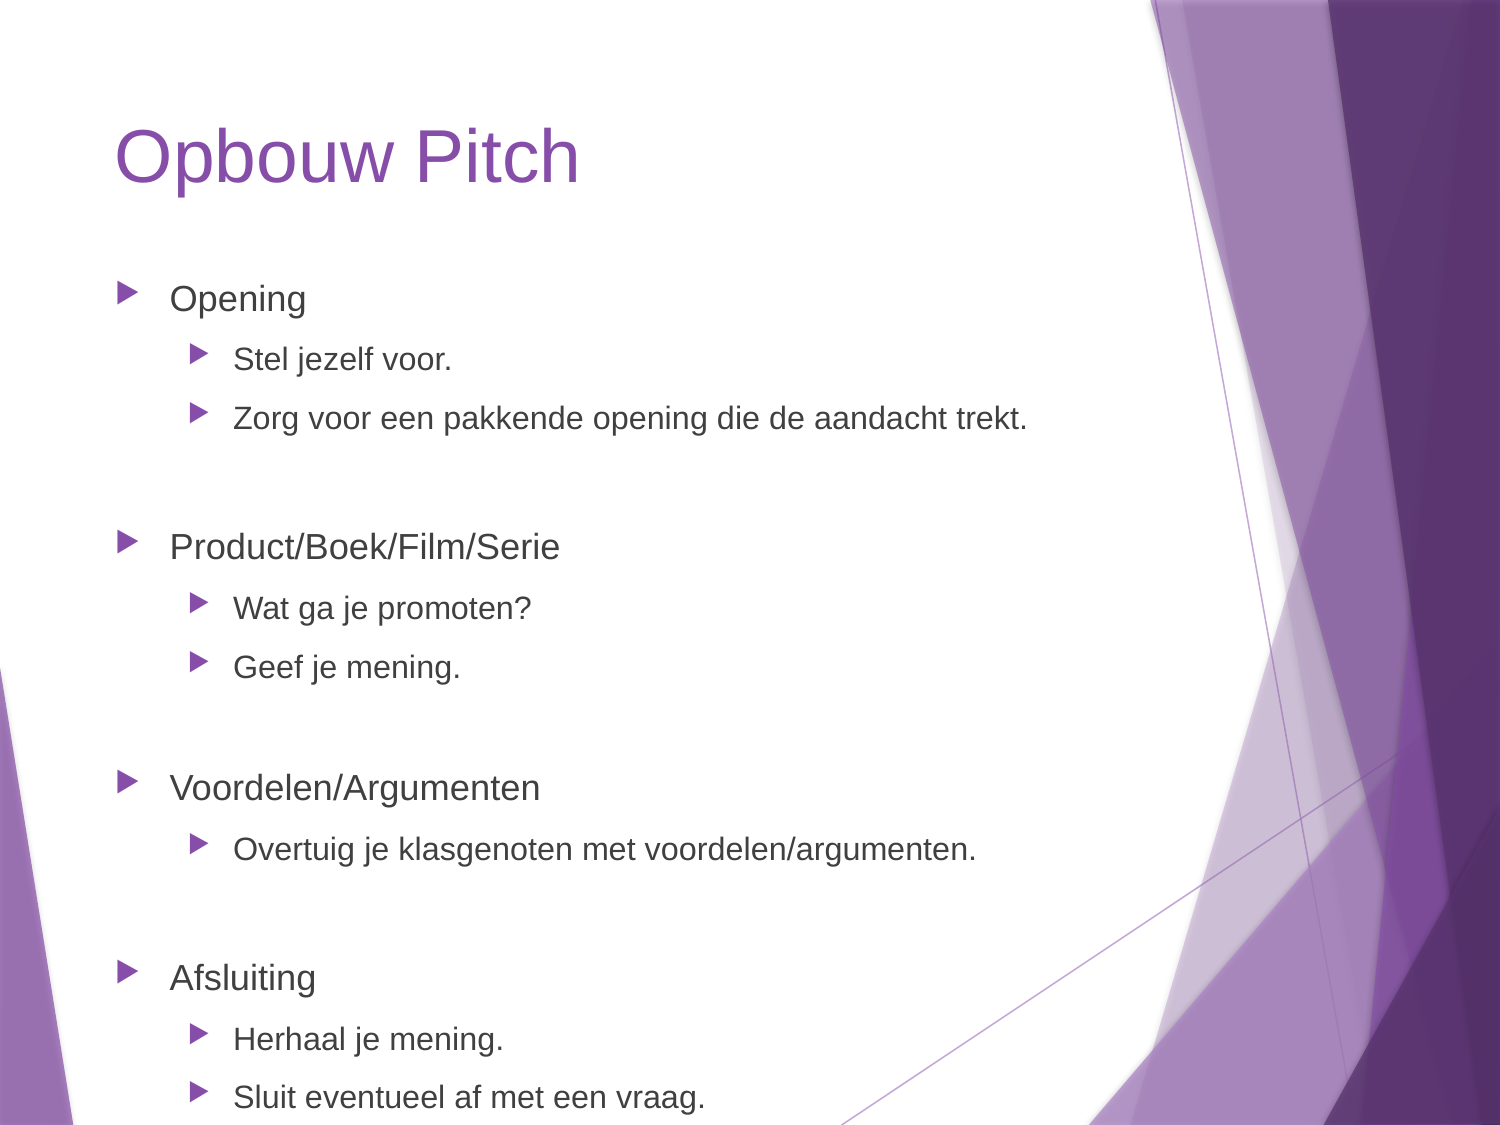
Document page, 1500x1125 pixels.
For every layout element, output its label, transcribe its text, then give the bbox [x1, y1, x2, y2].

list Opening Stel jezelf voor. Zorg voor een pakkende opening die de aandacht trekt. Product/Boek/Film/Serie Wat ga je promoten? Geef je mening. Voordelen/Argumenten Overtuig je klasgenoten met voordelen/argumenten. Afsluiting Herhaal je mening. Sluit eventueel af met een vraag. [99, 267, 1142, 1125]
title Opbouw Pitch [99, 99, 1142, 267]
